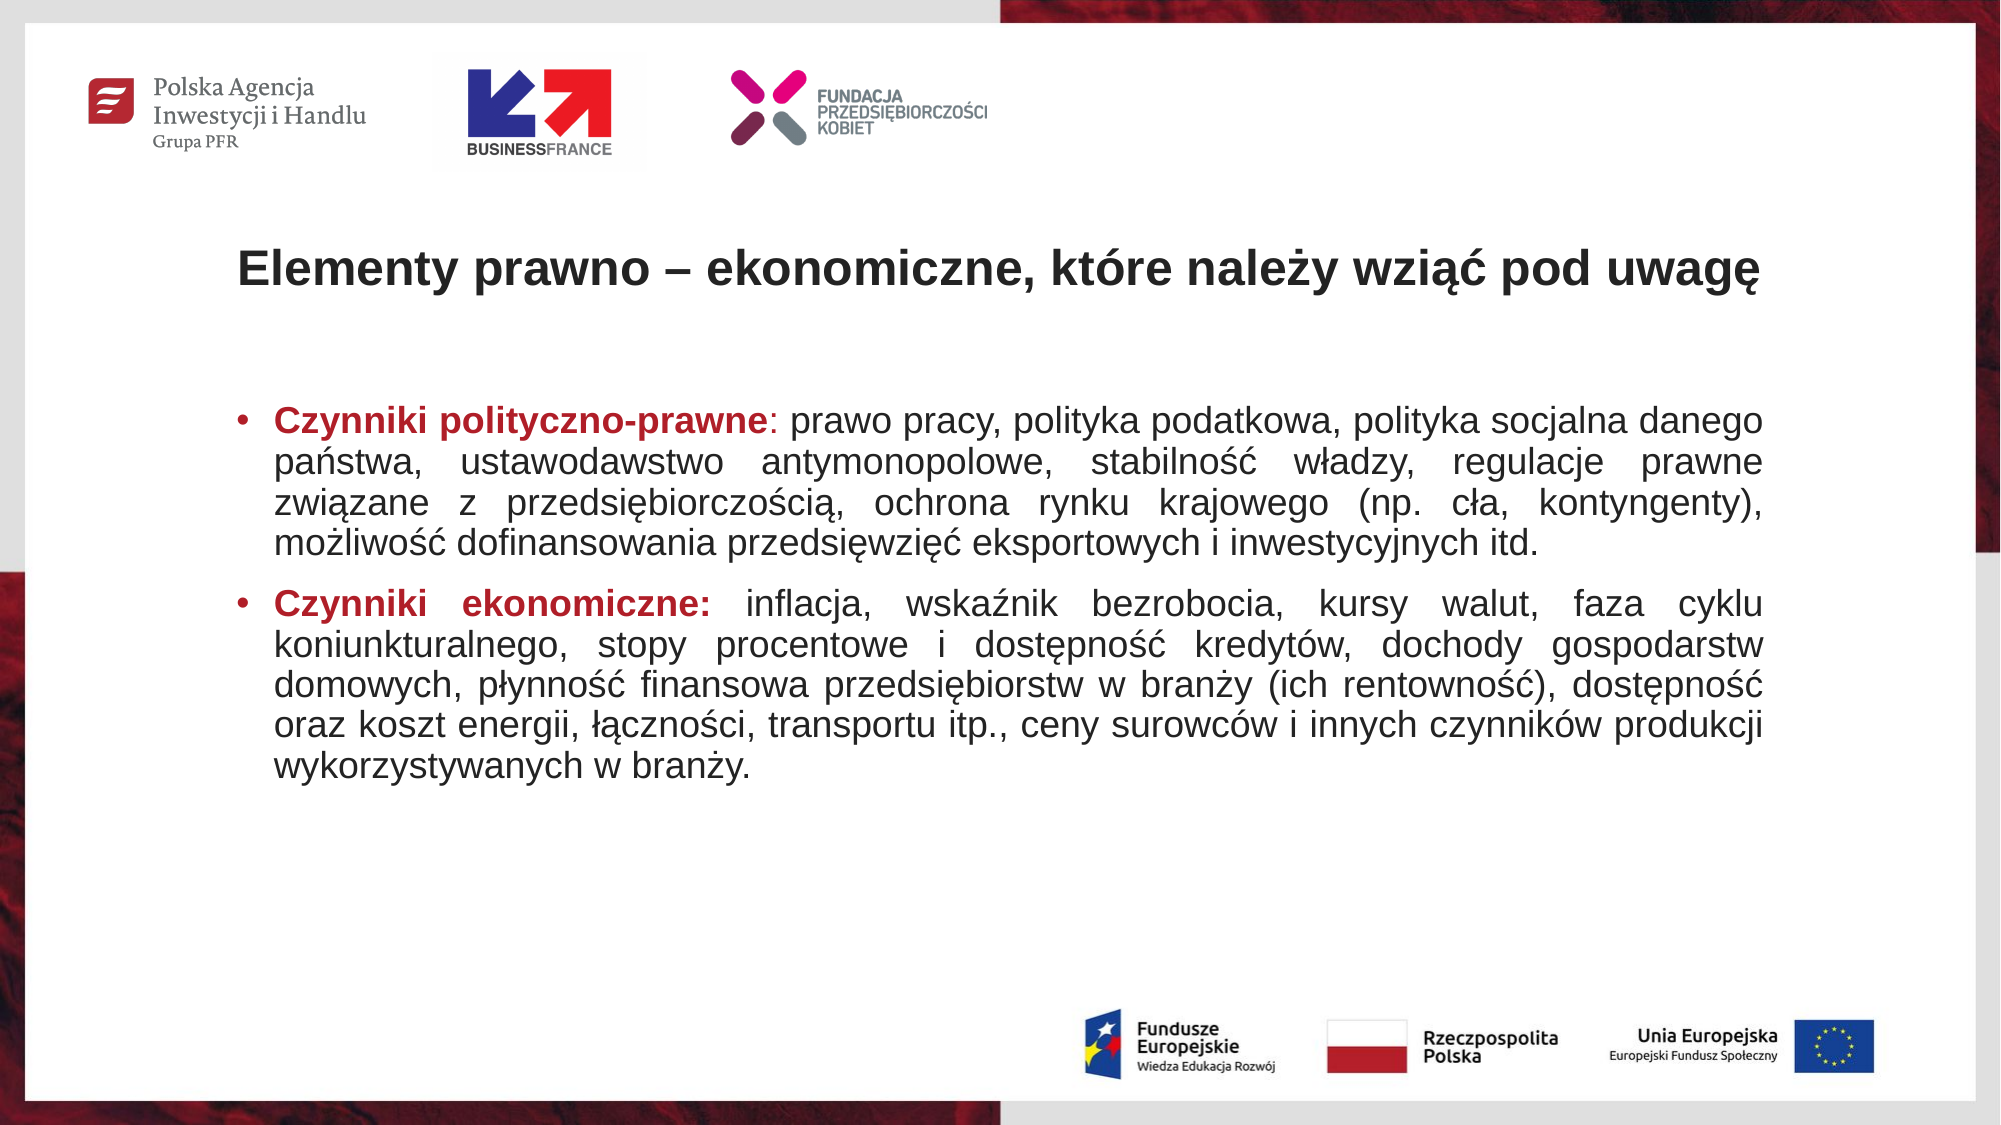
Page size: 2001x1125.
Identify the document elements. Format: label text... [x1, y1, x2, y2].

picture [0, 0, 2001, 1125]
title Elementy prawno – ekonomiczne, które należy wziąć pod uwagę [190, 212, 1810, 327]
list Czynniki polityczno-prawne: prawo pracy, polityka podatkowa, polityka socjalna danego państwa, ustawodawstwo antymonopolowe, stabilność władzy, regulacje prawne związane z przedsiębiorczością, ochrona rynku krajowego (np. cła, kontyngenty), możliwość dofinansowania przedsięwzięć eksportowych i inwestycyjnych itd. Czynniki ekonomiczne: inflacja, wskaźnik bezrobocia, kursy walut, faza cyklu koniunkturalnego, stopy procentowe i dostępność kredytów, dochody gospodarstw domowych, płynność finansowa przedsiębiorstw w branży (ich rentowność), dostępność oraz koszt energii, łączności, transportu itp., ceny surowców i innych czynników produkcji wykorzystywanych w branży. [221, 394, 1779, 1108]
